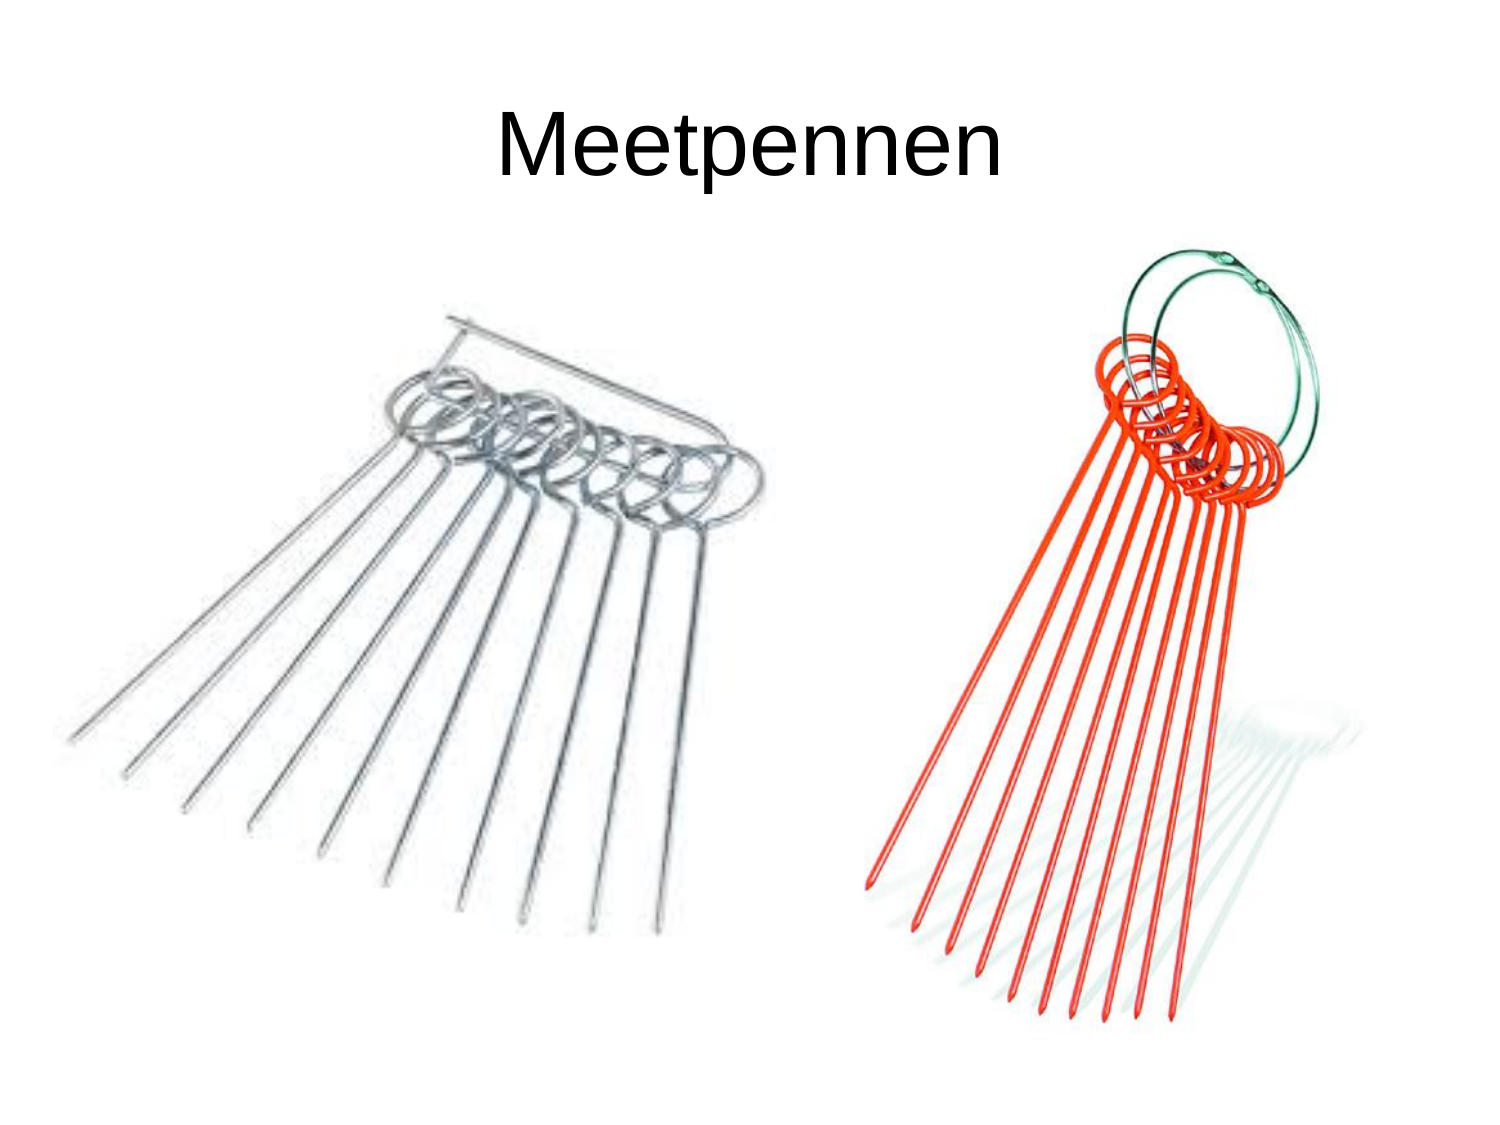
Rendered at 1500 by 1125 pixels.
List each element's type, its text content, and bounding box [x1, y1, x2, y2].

picture [52, 302, 777, 953]
picture [844, 230, 1393, 1045]
title Meetpennen [75, 45, 1425, 233]
